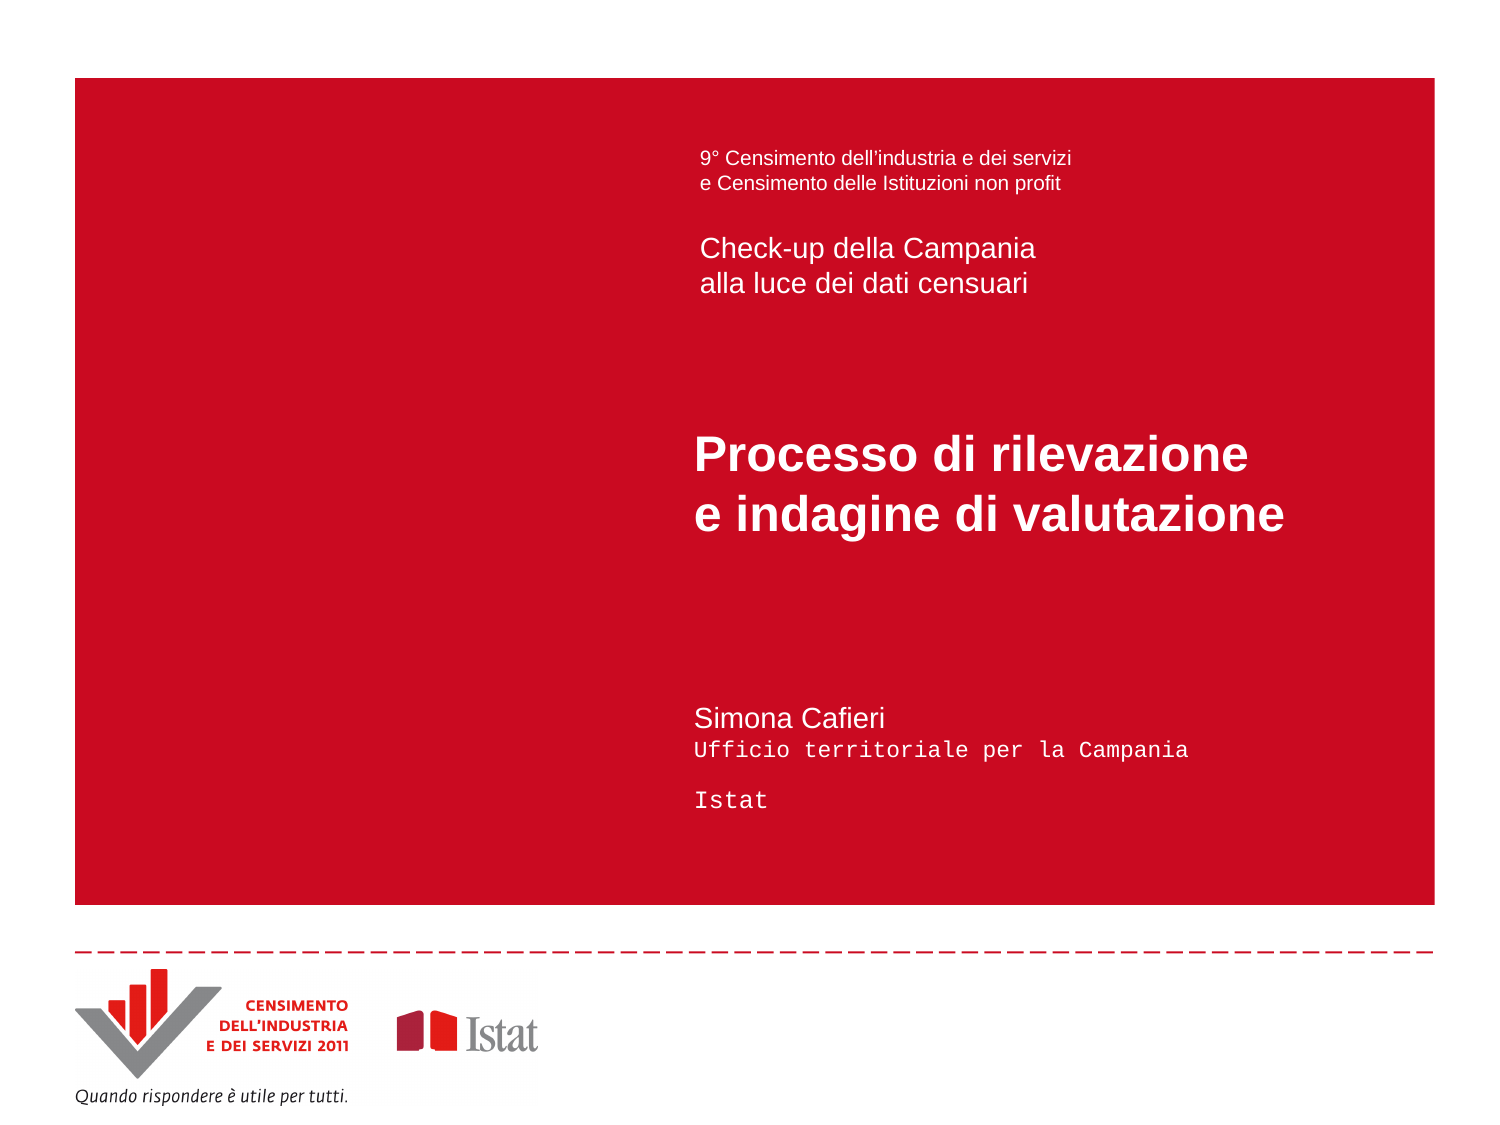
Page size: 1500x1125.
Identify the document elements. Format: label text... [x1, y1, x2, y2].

text_box Simona Cafieri Ufficio territoriale per la Campania Istat [679, 692, 1329, 822]
text_box 9° Censimento dell’industria e dei servizi e Censimento delle Istituzioni non profit Check-up della Campania alla luce dei dati censuari [685, 137, 1294, 332]
text_box Processo di rilevazione e indagine di valutazione [679, 414, 1388, 549]
text_box [75, 78, 1435, 905]
picture [74, 969, 538, 1107]
